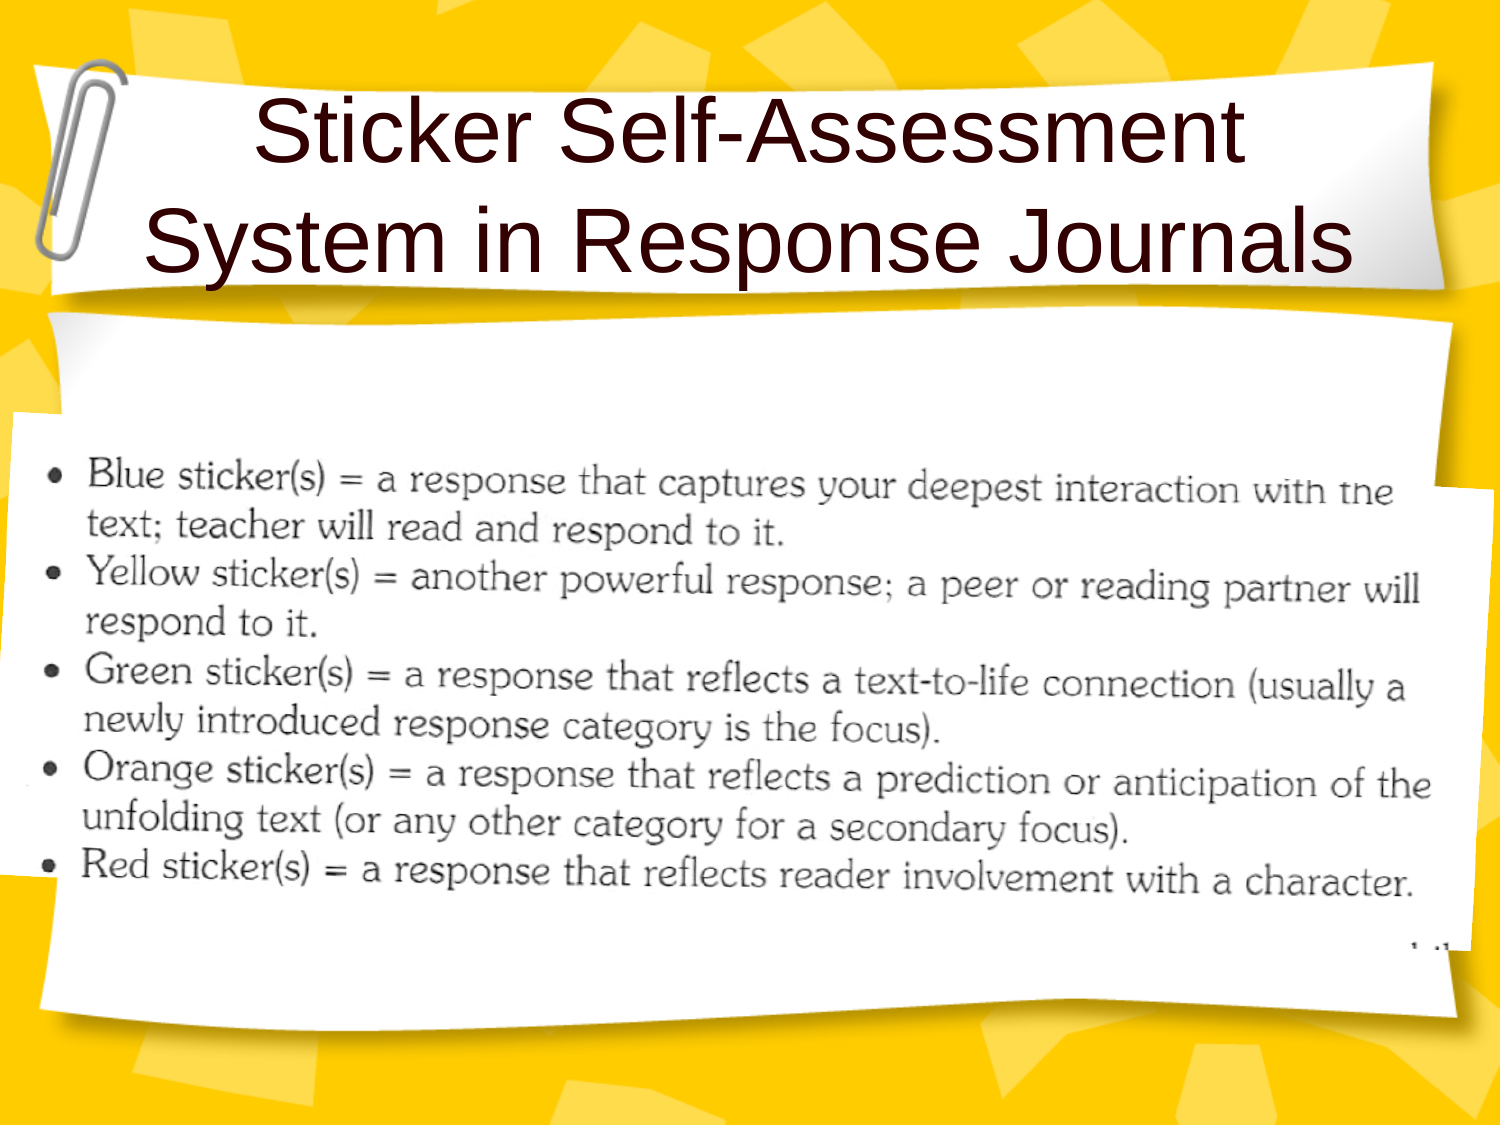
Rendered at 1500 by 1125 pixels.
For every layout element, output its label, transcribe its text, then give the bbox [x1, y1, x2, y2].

title Sticker Self-Assessment System in Response Journals [112, 87, 1388, 276]
picture [0, 0, 1500, 1125]
